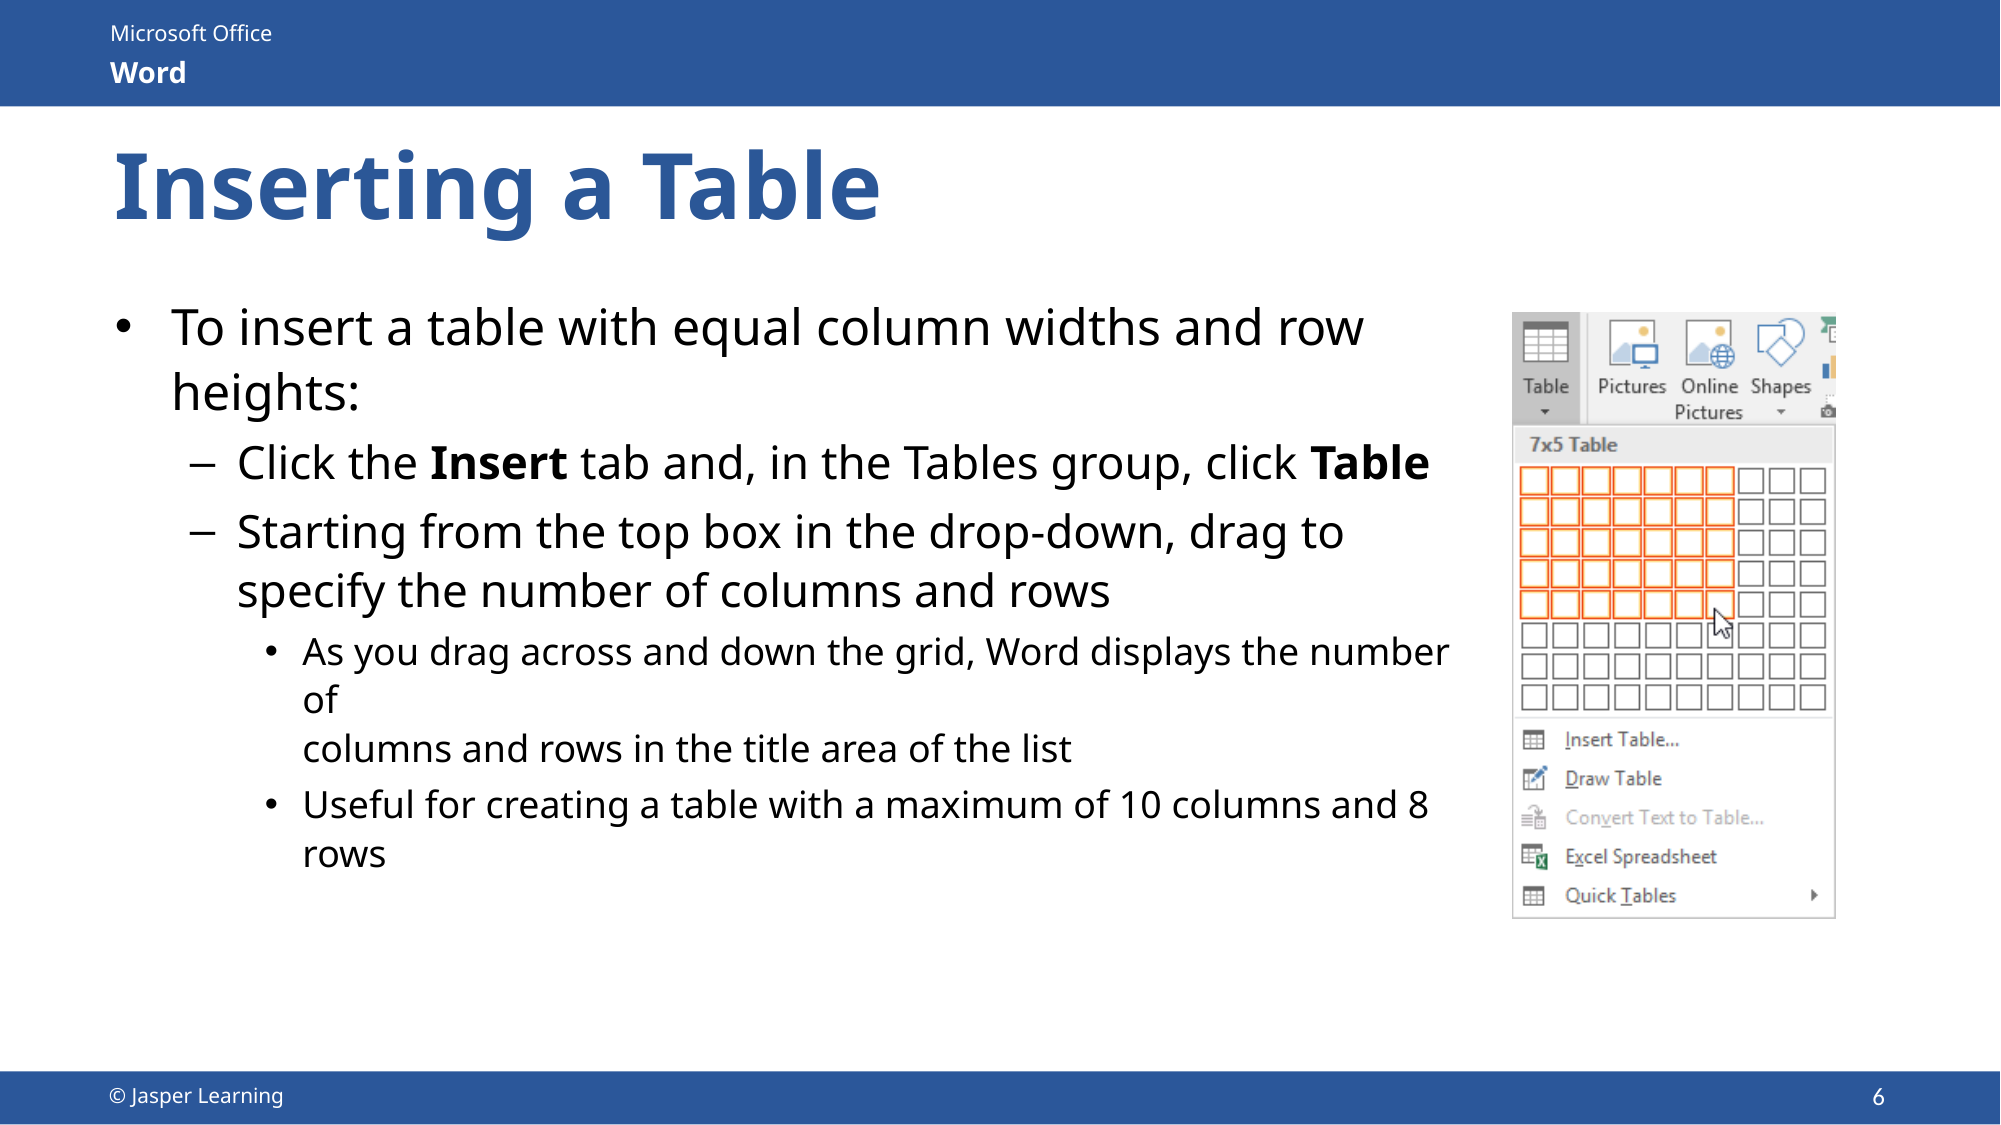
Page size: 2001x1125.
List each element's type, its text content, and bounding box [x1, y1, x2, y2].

title Inserting a Table [99, 118, 1866, 248]
picture [1512, 312, 1836, 919]
list To insert a table with equal column widths and row heights: Click the Insert tab and, in the Tables group, click Table Starting from the top box in the drop-down, drag to specify the number of columns and rows As you drag across and down the grid, Word displays the number of columns and rows in the title area of the list Useful for creating a table with a maximum of 10 columns and 8 rows [99, 283, 1467, 1026]
footer © Jasper Learning [94, 1066, 769, 1125]
slide_number 6 [1433, 1065, 1900, 1125]
